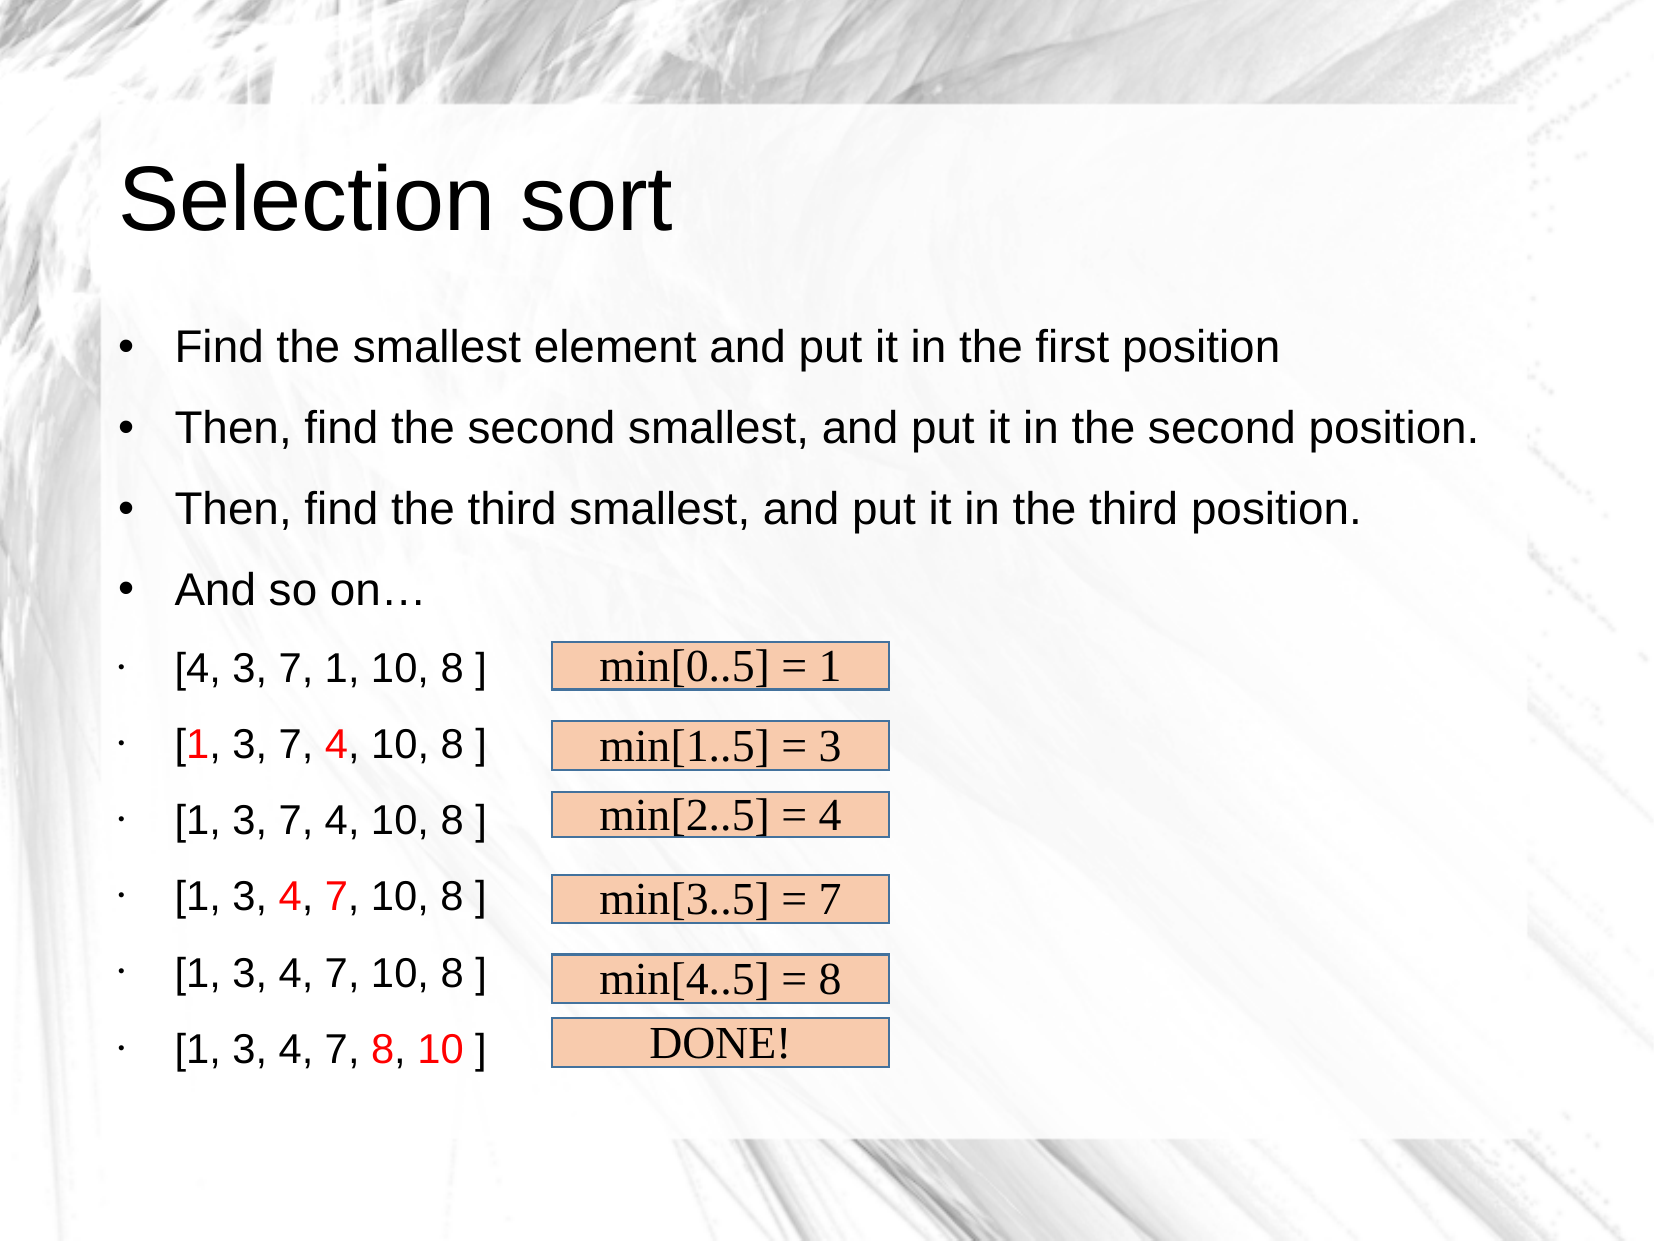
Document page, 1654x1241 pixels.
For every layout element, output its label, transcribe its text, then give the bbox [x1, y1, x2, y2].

title Selection sort [118, 112, 1506, 281]
text_box min[0..5] = 1 [551, 642, 890, 690]
list Find the smallest element and put it in the first position Then, find the second smallest, and put it in the second position. Then, find the third smallest, and put it in the third position. And so on… [4, 3, 7, 1, 10, 8 ] [1, 3, 7, 4, 10, 8 ] [1, 3, 7, 4, 10, 8 ] [1, 3, 4, 7, 10, 8 ] [1, 3, 4, 7, 10, 8 ] [1, 3, 4, 7, 8, 10 ] [118, 319, 1571, 1109]
text_box min[1..5] = 3 [551, 721, 890, 771]
text_box min[4..5] = 8 [551, 954, 890, 1004]
picture [0, 0, 1654, 1241]
text_box DONE! [551, 1018, 890, 1068]
text_box min[2..5] = 4 [551, 792, 890, 838]
text_box min[3..5] = 7 [551, 875, 890, 923]
